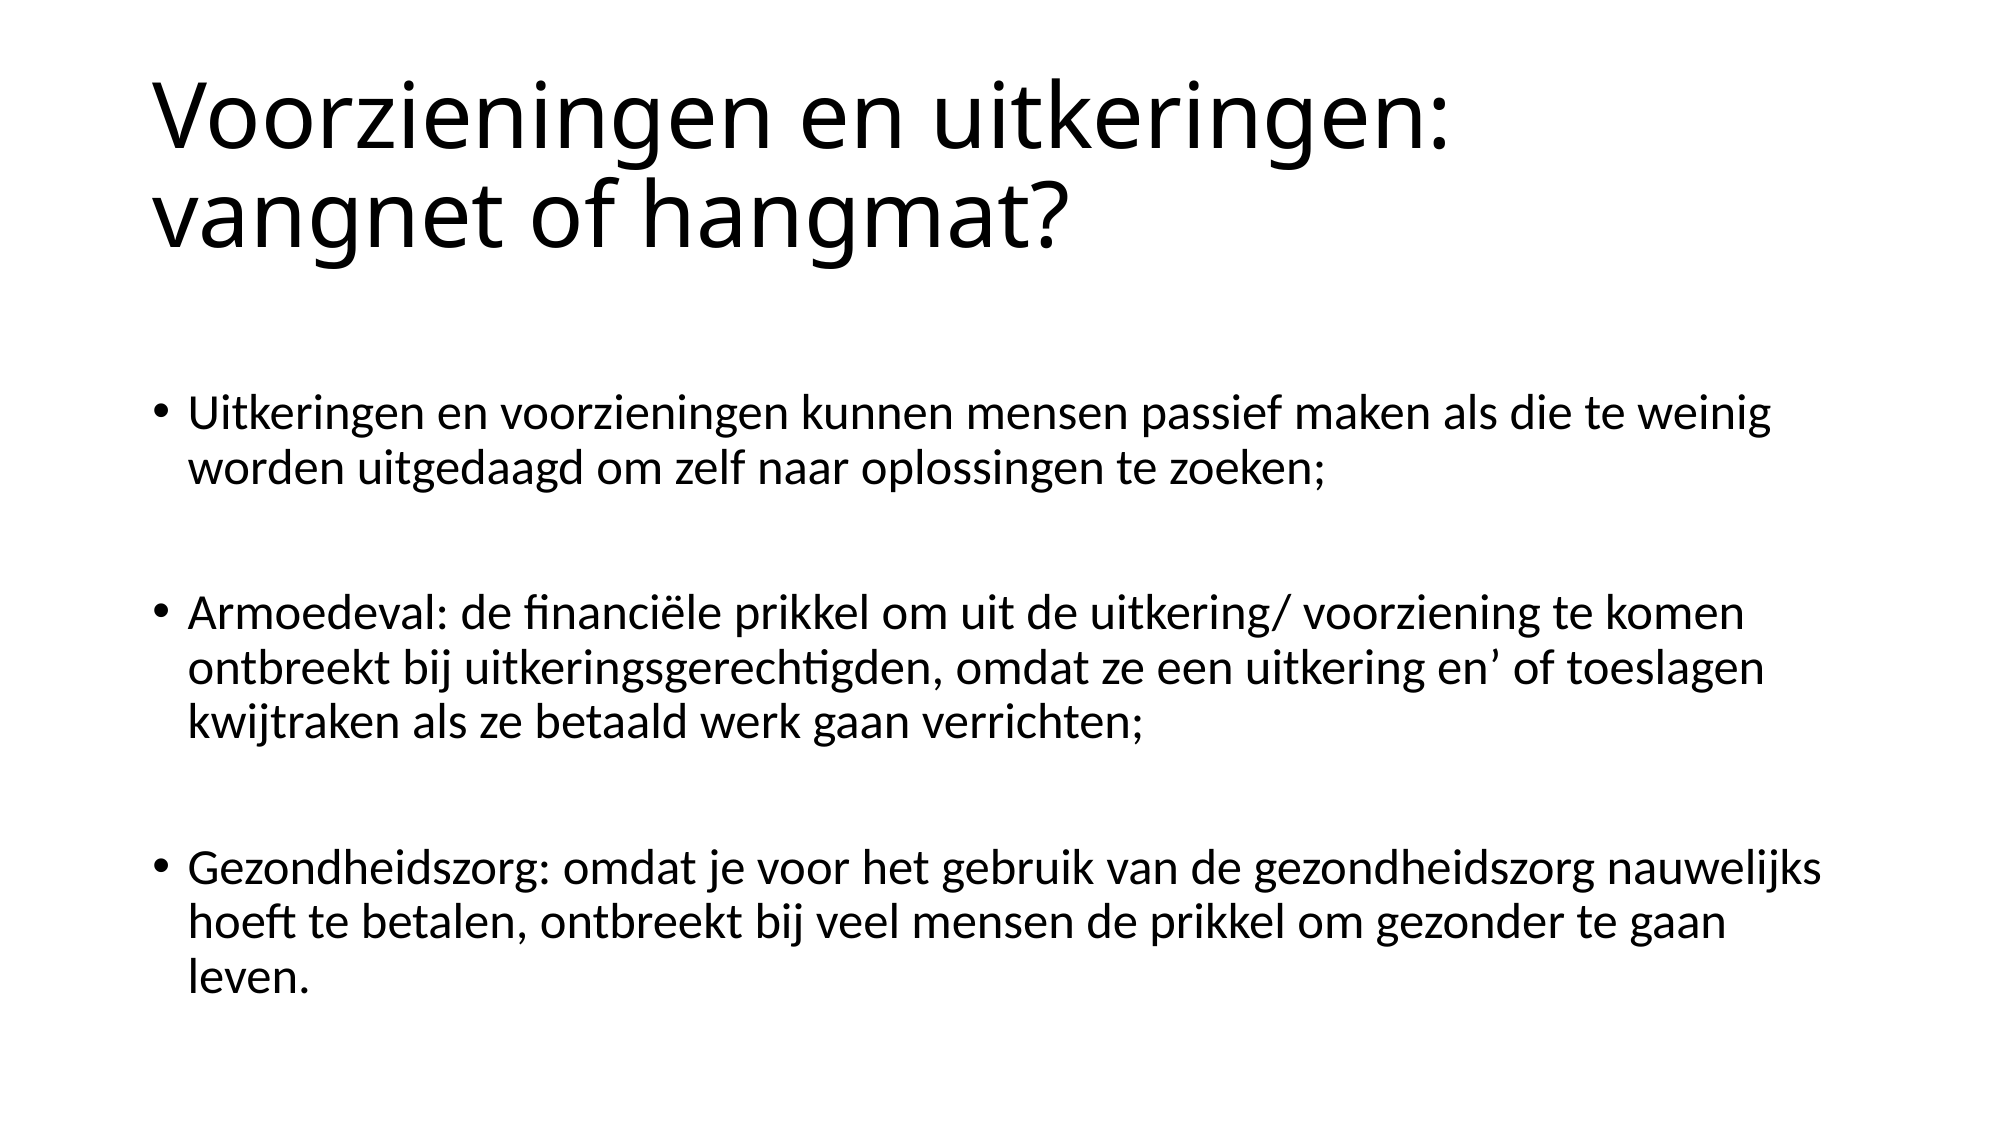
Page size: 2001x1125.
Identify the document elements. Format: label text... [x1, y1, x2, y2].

title Voorzieningen en uitkeringen: vangnet of hangmat? [137, 59, 1863, 278]
list Uitkeringen en voorzieningen kunnen mensen passief maken als die te weinig worden uitgedaagd om zelf naar oplossingen te zoeken; Armoedeval: de financiële prikkel om uit de uitkering/ voorziening te komen ontbreekt bij uitkeringsgerechtigden, omdat ze een uitkering en’ of toeslagen kwijtraken als ze betaald werk gaan verrichten; Gezondheidszorg: omdat je voor het gebruik van de gezondheidszorg nauwelijks hoeft te betalen, ontbreekt bij veel mensen de prikkel om gezonder te gaan leven. [137, 299, 1863, 1014]
